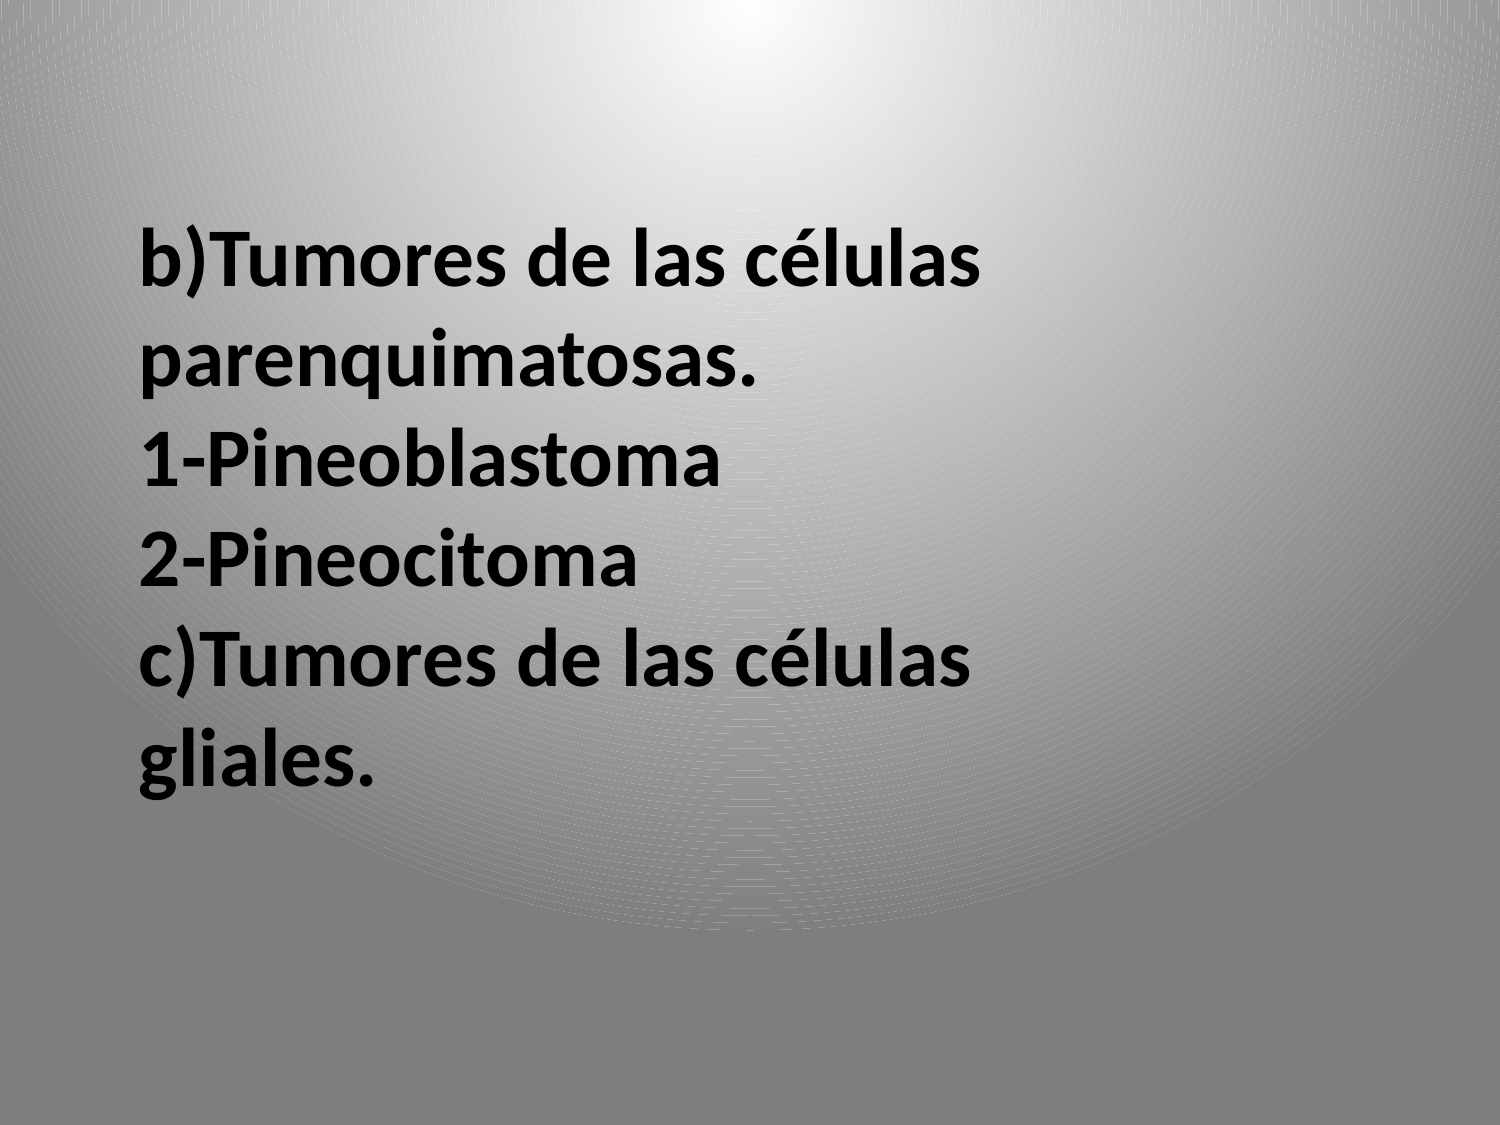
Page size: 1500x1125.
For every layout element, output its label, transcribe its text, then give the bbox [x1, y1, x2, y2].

text_box b)Tumores de las células parenquimatosas. 1-Pineoblastoma 2-Pineocitoma c)Tumores de las células gliales. [123, 196, 1128, 811]
